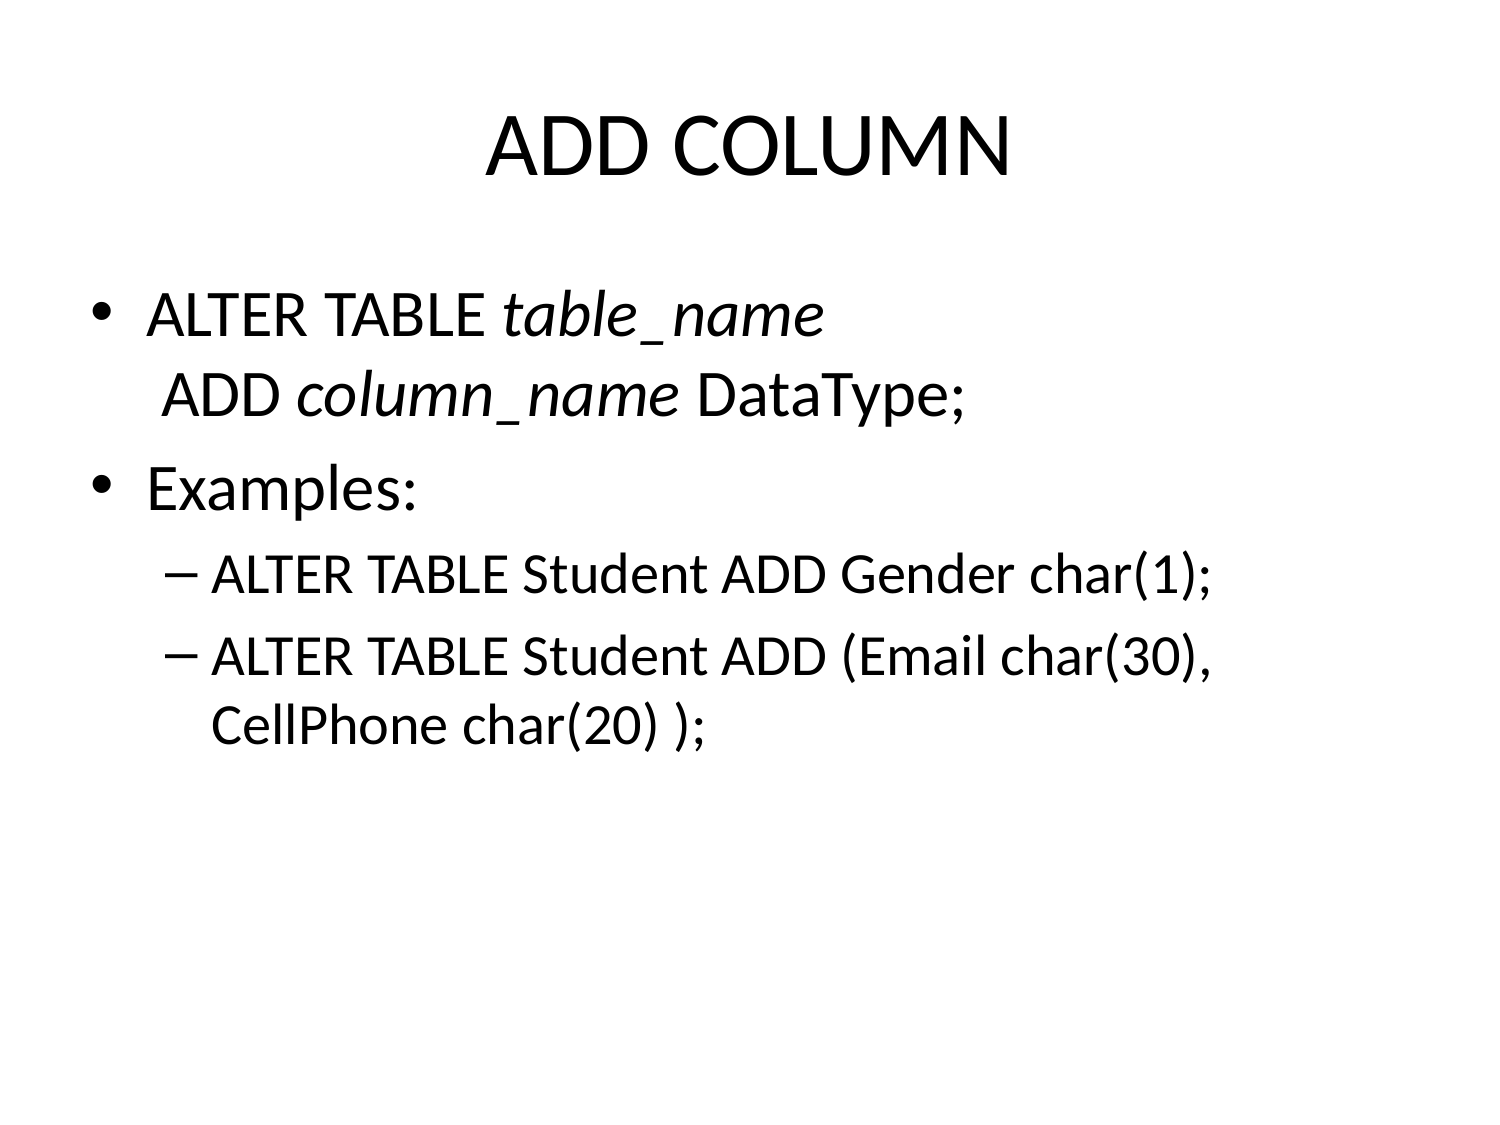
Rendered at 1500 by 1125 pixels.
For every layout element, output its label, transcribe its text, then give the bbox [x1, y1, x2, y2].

list ALTER TABLE table_name ADD column_name DataType; Examples: ALTER TABLE Student ADD Gender char(1); ALTER TABLE Student ADD (Email char(30), CellPhone char(20) ); [75, 262, 1425, 1005]
title ADD COLUMN [75, 45, 1425, 233]
